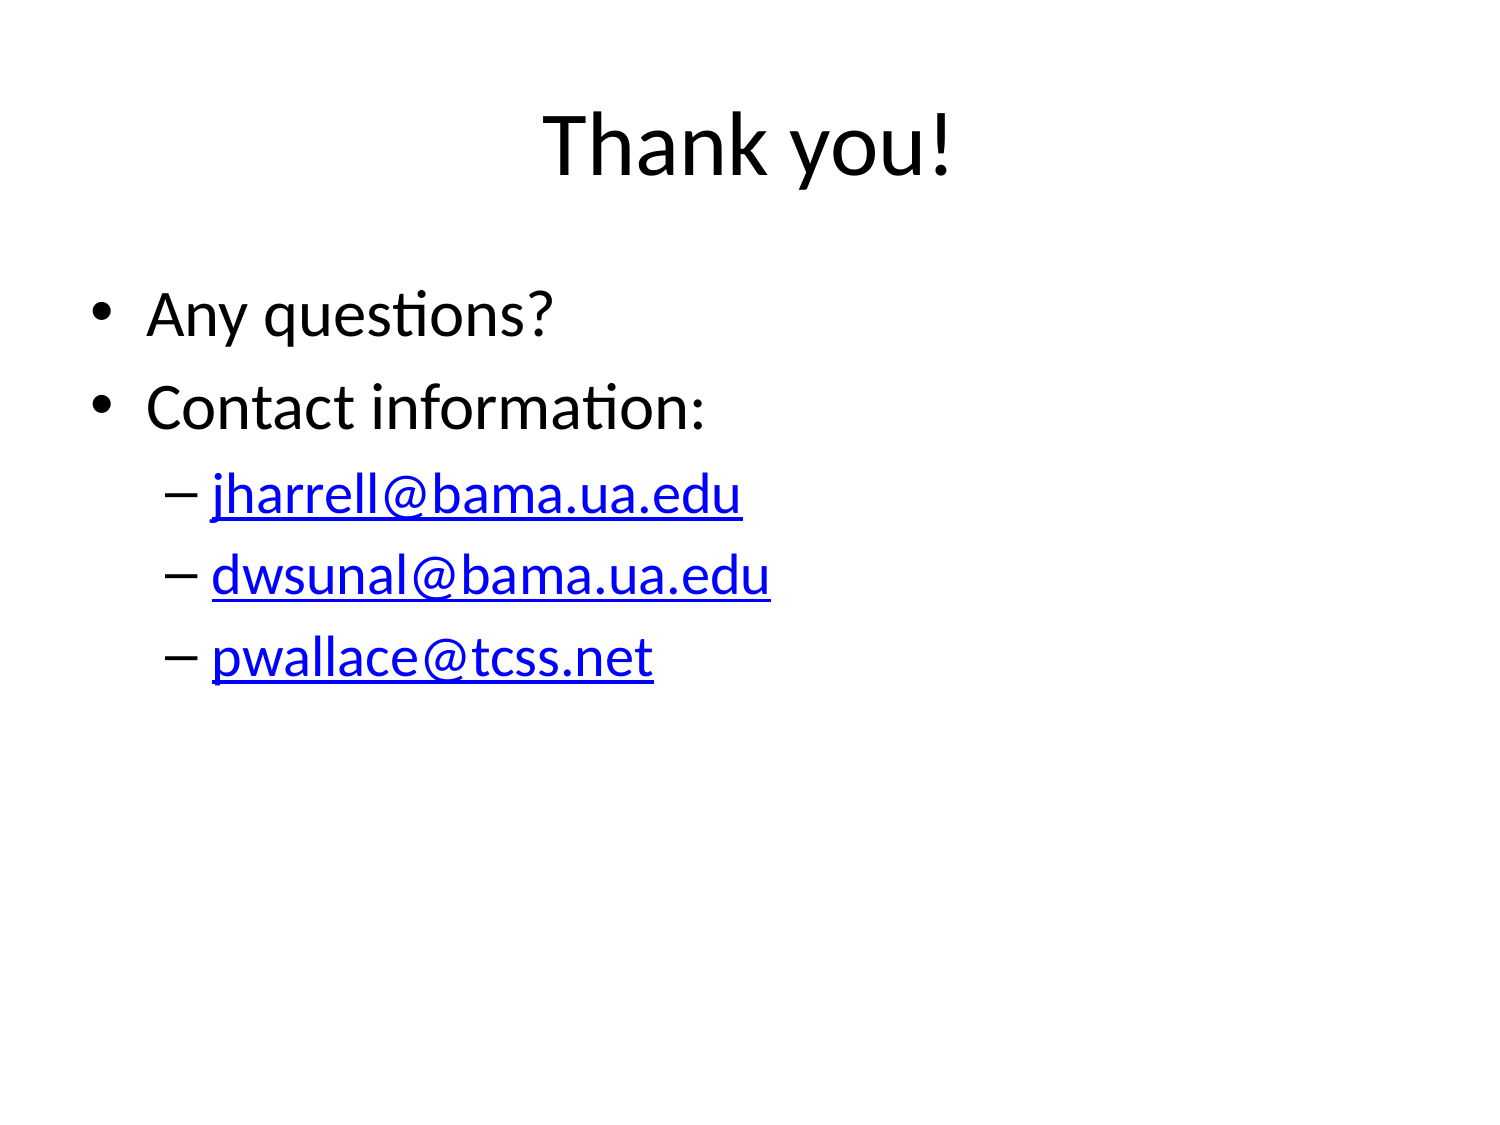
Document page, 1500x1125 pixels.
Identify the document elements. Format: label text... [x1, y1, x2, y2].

title Thank you! [75, 45, 1425, 233]
list Any questions? Contact information: jharrell@bama.ua.edu dwsunal@bama.ua.edu pwallace@tcss.net [75, 262, 1425, 1005]
